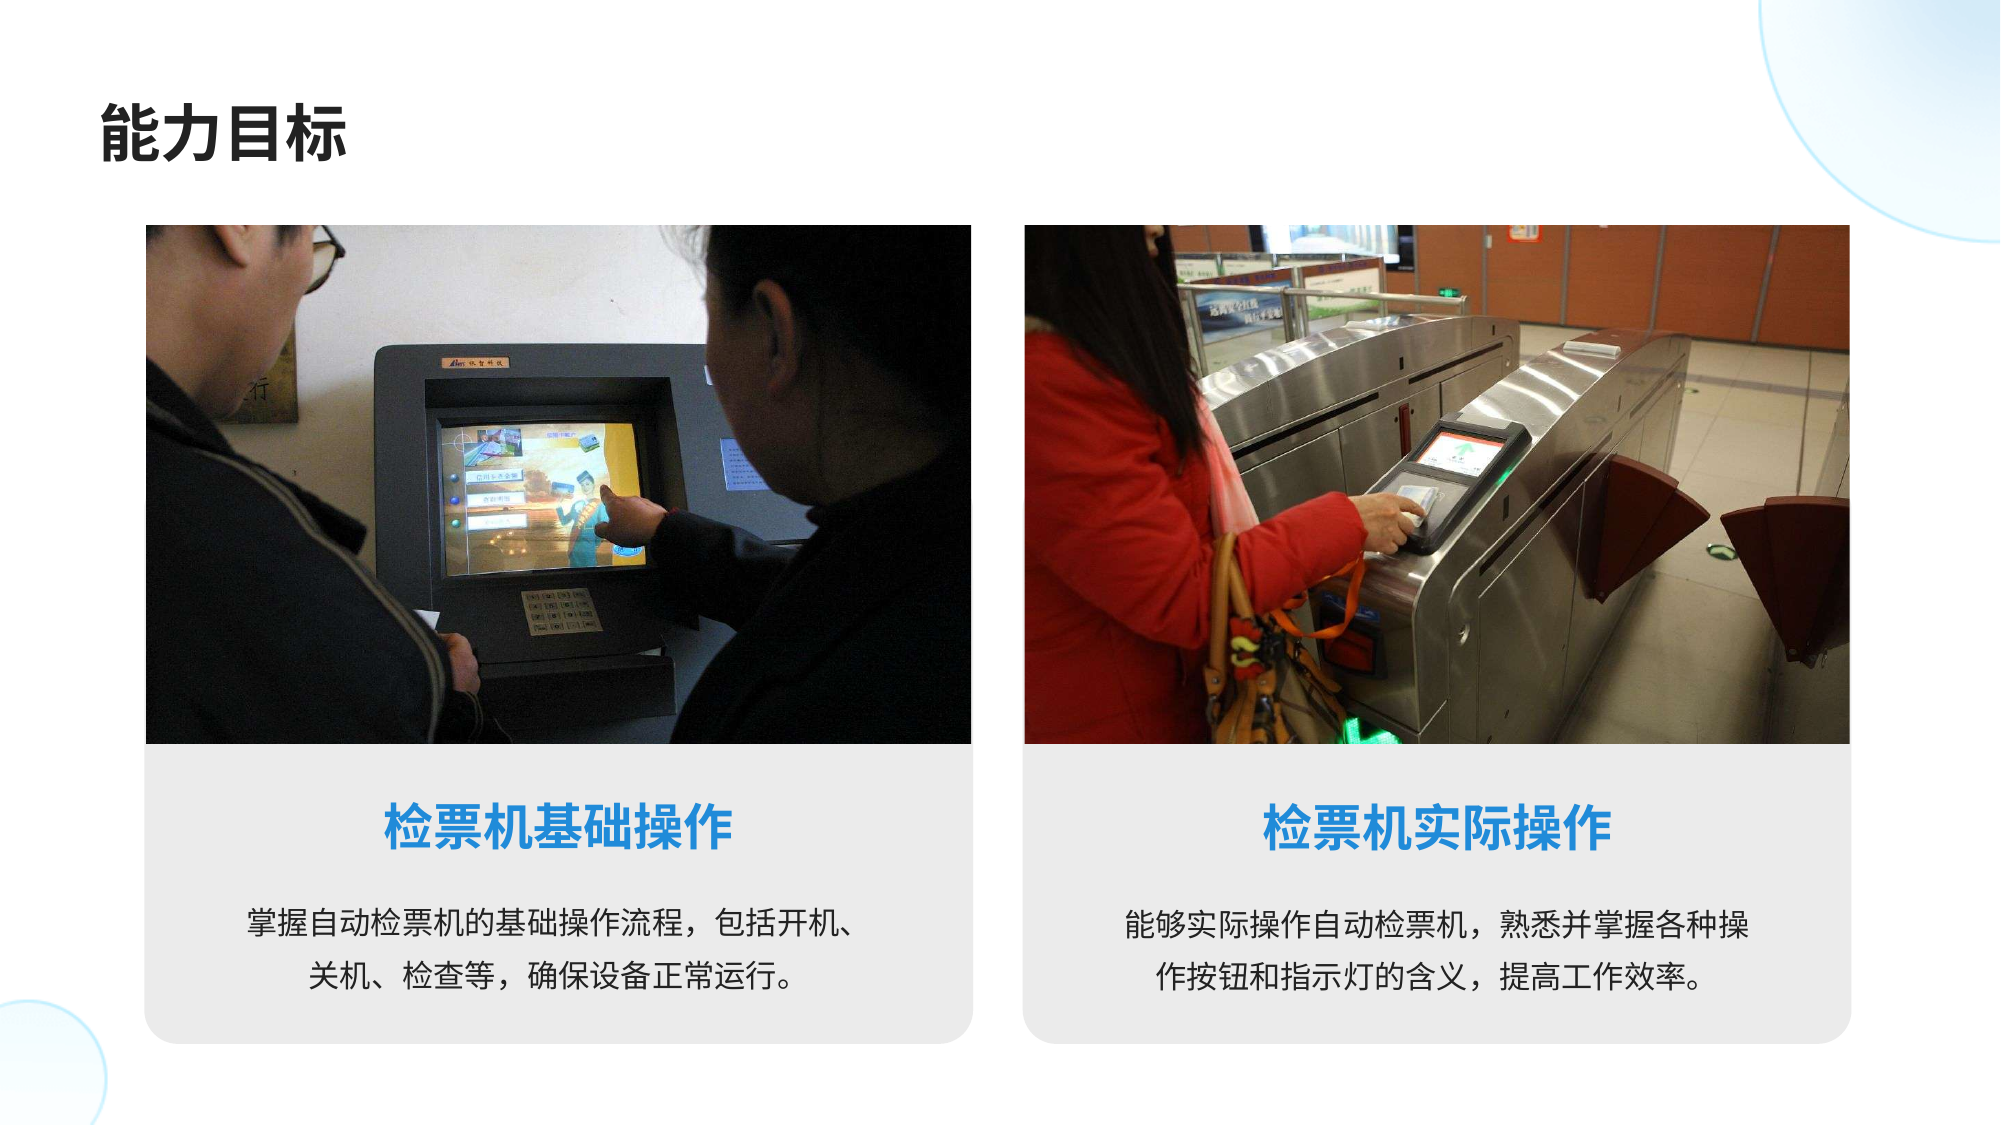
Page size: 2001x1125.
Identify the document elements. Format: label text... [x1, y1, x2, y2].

text_box [1022, 750, 1852, 1044]
text_box 能力目标 [78, 43, 1922, 189]
text_box [144, 750, 974, 1044]
text_box 掌握自动检票机的基础操作流程，包括开机、关机、检查等，确保设备正常运行。 [226, 883, 891, 1019]
text_box 能够实际操作自动检票机，熟悉并掌握各种操作按钮和指示灯的含义，提高工作效率。 [1104, 884, 1770, 1020]
picture [0, 0, 2001, 1125]
text_box 检票机实际操作 [1104, 780, 1770, 862]
text_box 检票机基础操作 [226, 779, 891, 860]
